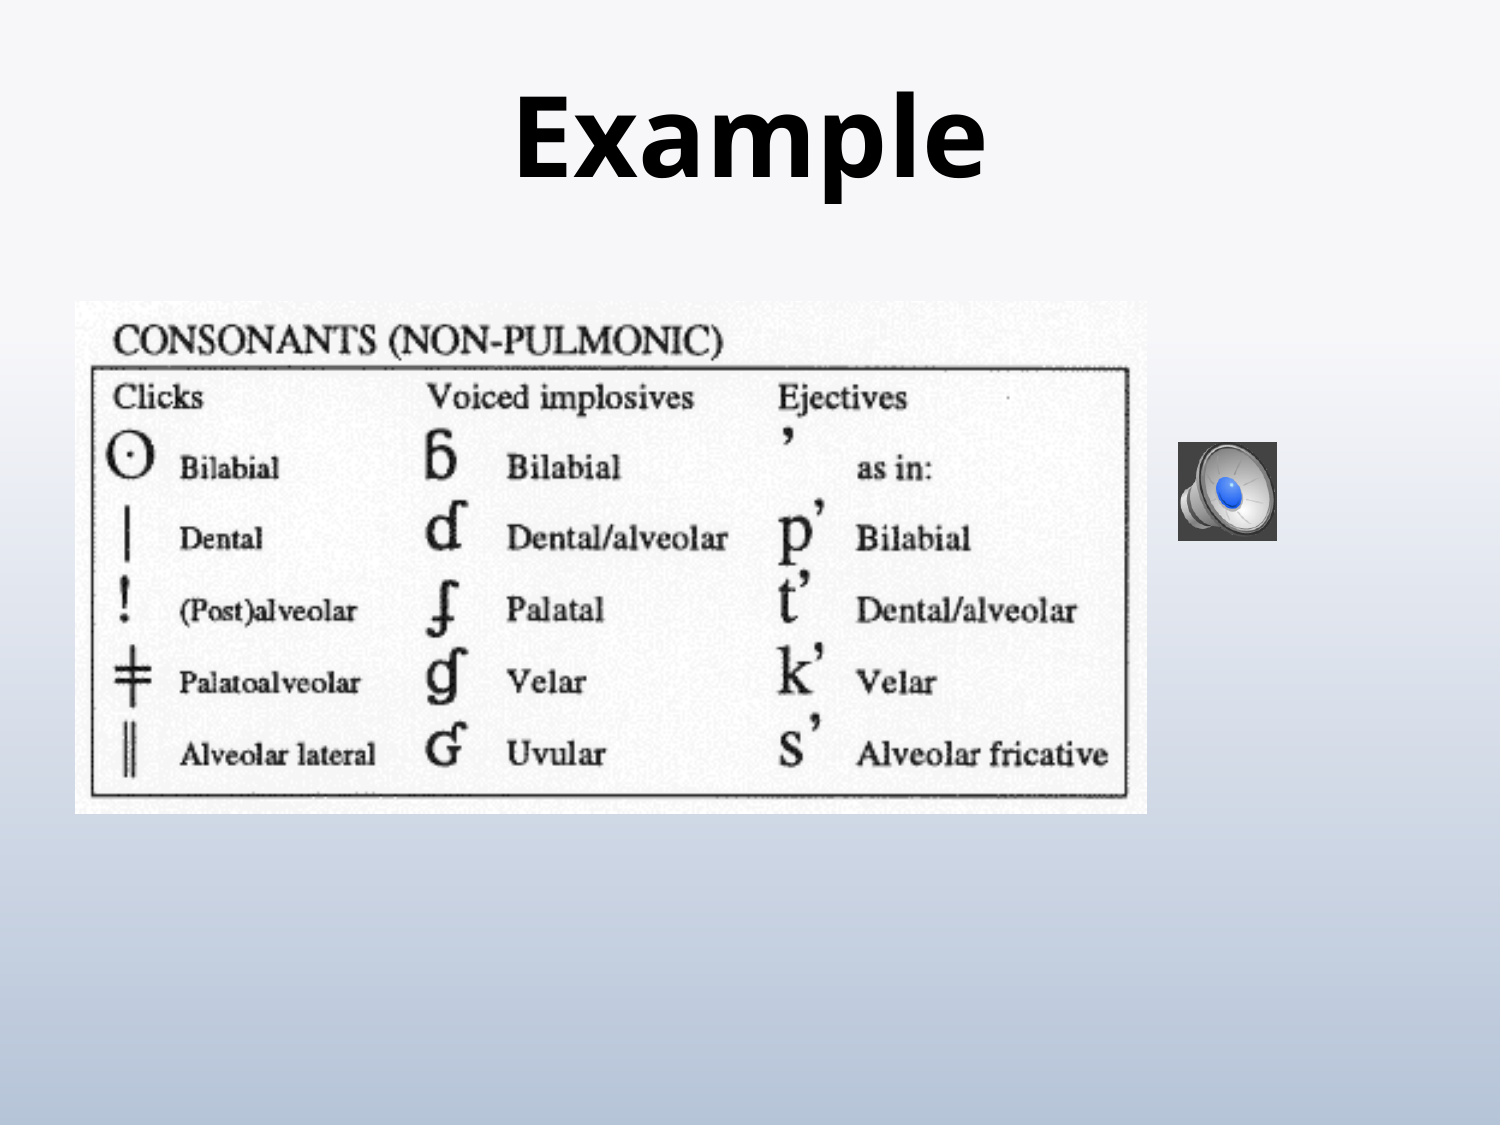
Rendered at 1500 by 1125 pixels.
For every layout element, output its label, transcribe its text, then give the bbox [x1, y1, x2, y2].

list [73, 260, 1149, 854]
picture [1175, 439, 1280, 544]
title Example [150, 37, 1350, 245]
